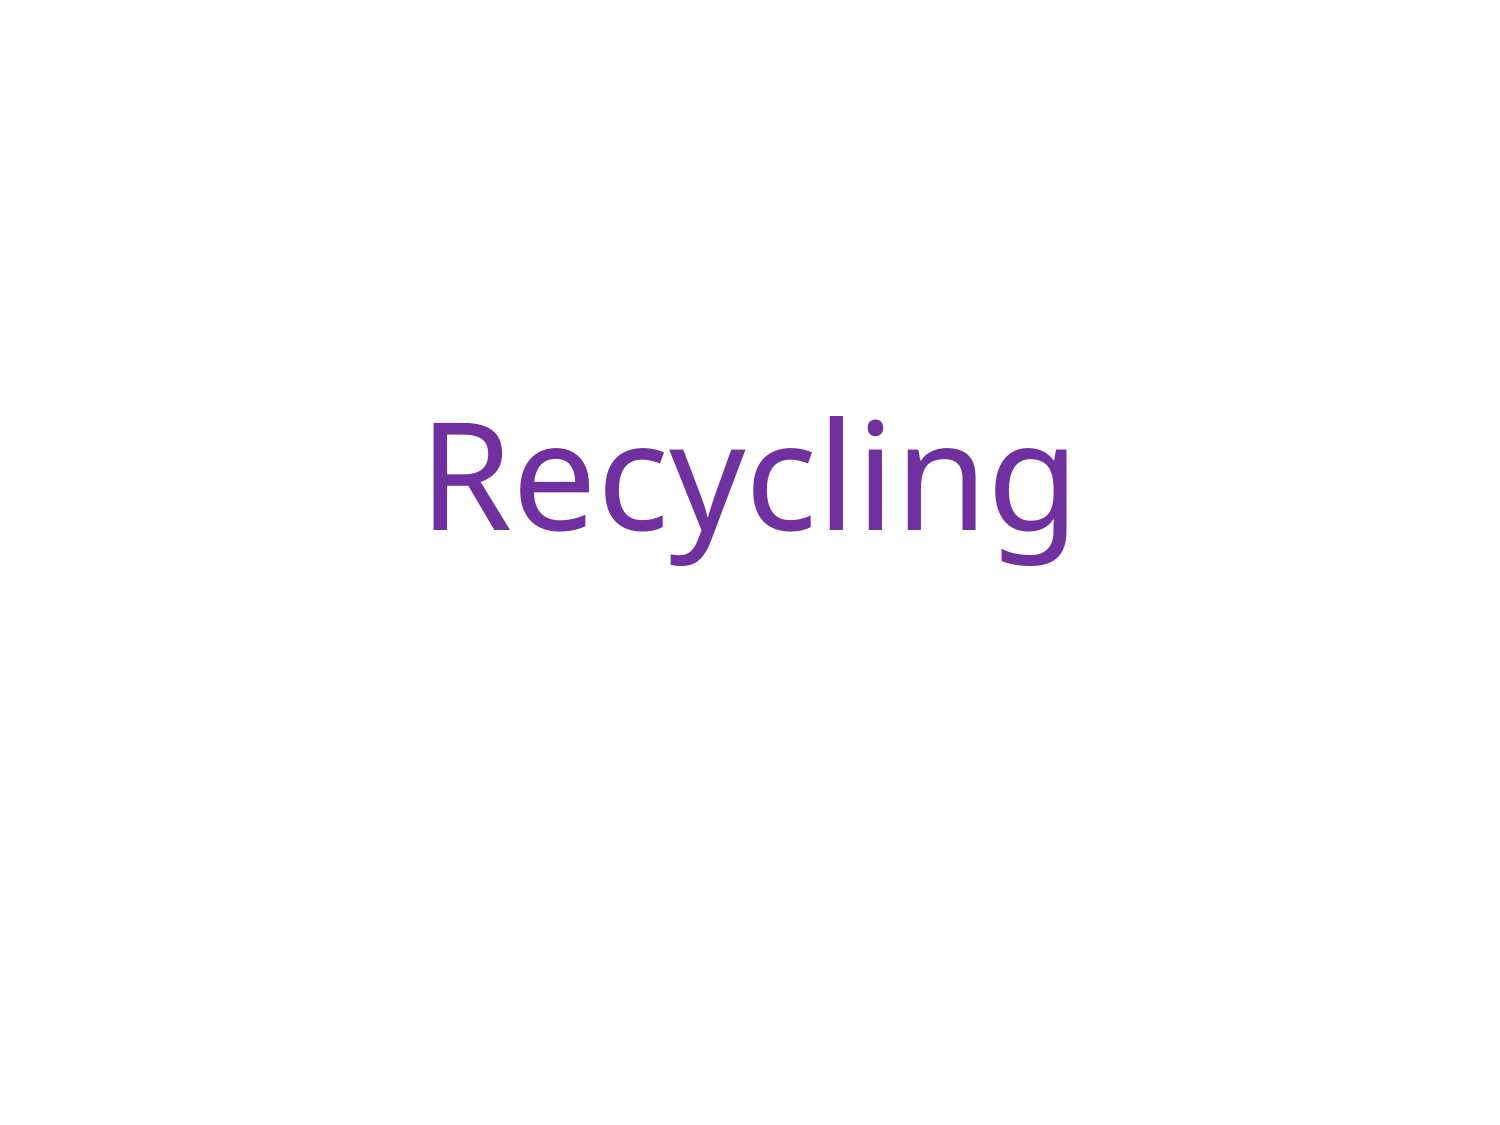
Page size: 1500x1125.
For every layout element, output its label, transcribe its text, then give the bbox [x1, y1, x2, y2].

title Recycling [112, 349, 1388, 591]
